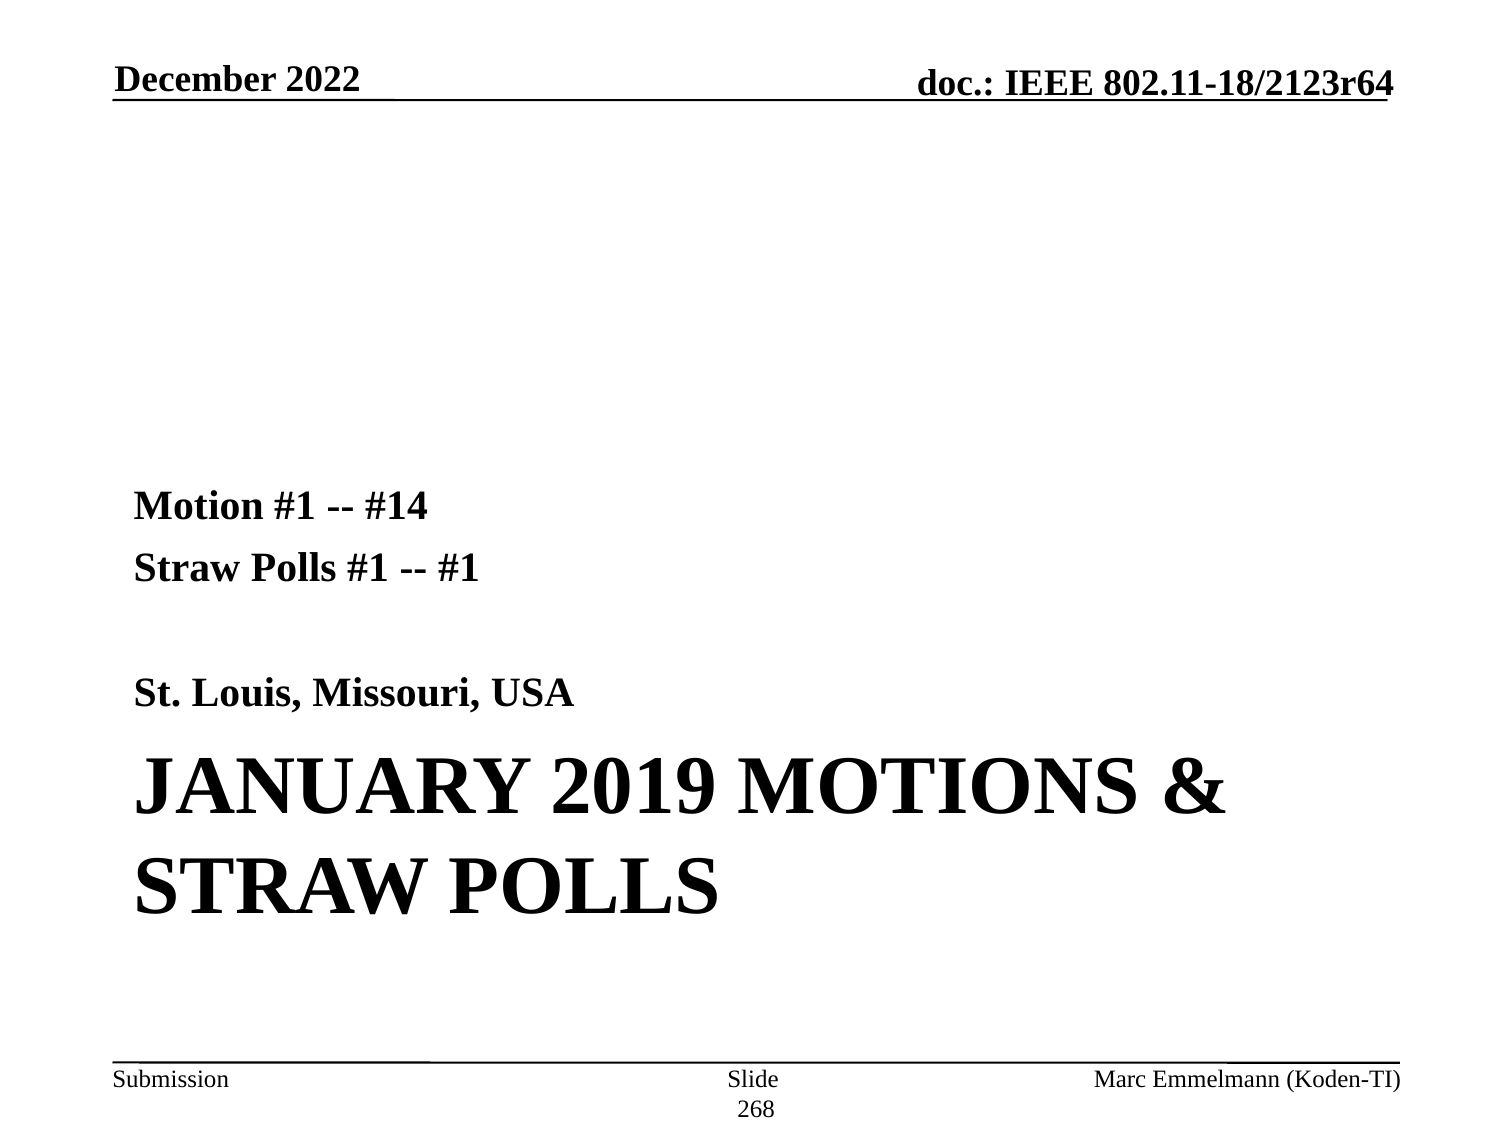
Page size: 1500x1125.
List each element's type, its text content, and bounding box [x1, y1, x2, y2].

slide_number Slide 268 [712, 1061, 800, 1123]
list Motion #1 -- #14 Straw Polls #1 -- #1 St. Louis, Missouri, USA [118, 476, 1394, 724]
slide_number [114, 54, 423, 100]
footer Marc Emmelmann (Koden-TI) [878, 1061, 1402, 1093]
title January 2019 Motions & Straw Polls [118, 724, 1394, 947]
